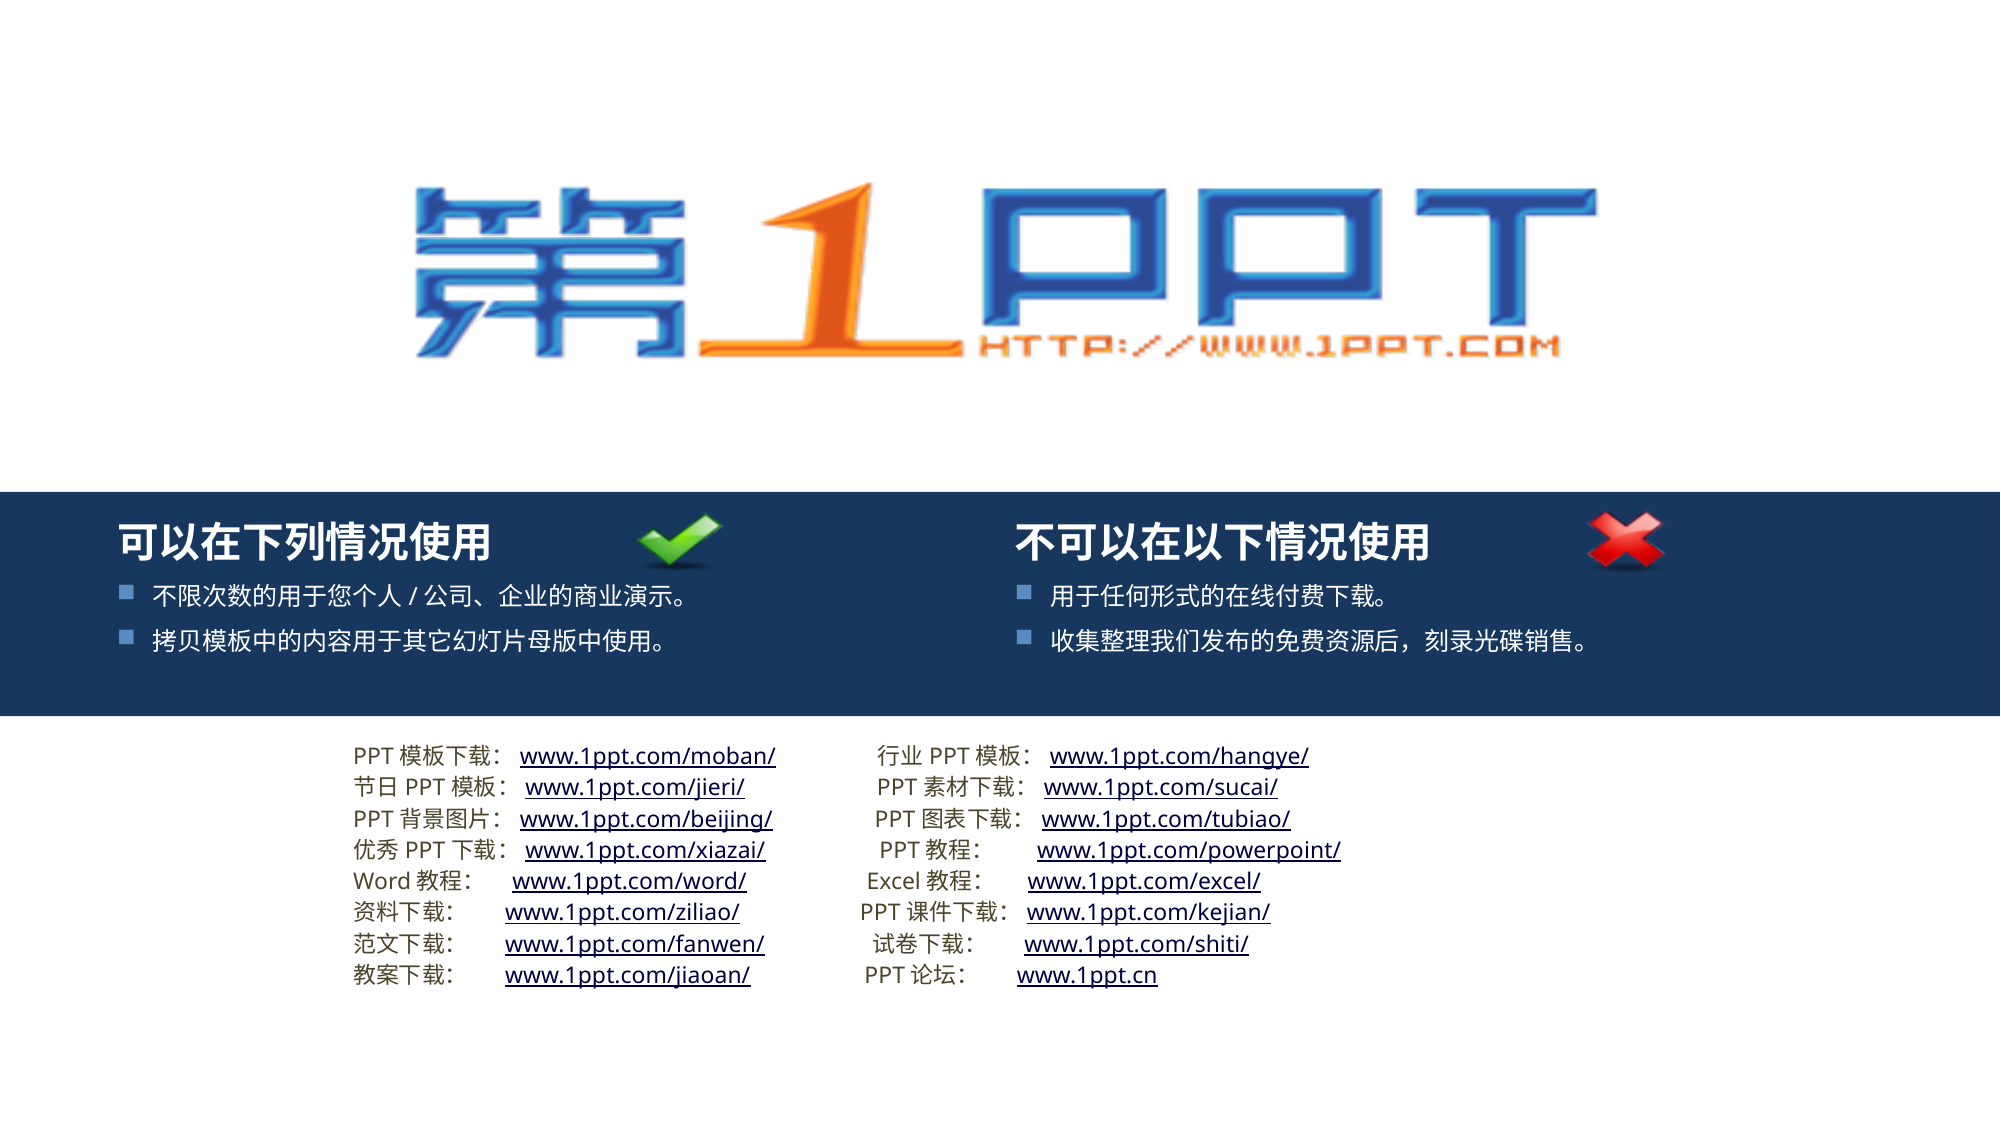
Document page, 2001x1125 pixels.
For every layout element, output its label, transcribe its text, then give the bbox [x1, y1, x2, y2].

picture [179, 51, 1867, 492]
text_box [0, 491, 2000, 717]
picture [637, 507, 724, 573]
text_box PPT模板下载：www.1ppt.com/moban/ 行业PPT模板：www.1ppt.com/hangye/ 节日PPT模板：www.1ppt.com/jieri/ PPT素材下载：www.1ppt.com/sucai/ PPT背景图片：www.1ppt.com/beijing/ PPT图表下载：www.1ppt.com/tubiao/ 优秀PPT下载：www.1ppt.com/xiazai/ PPT教程： www.1ppt.com/powerpoint/ Word教程： www.1ppt.com/word/ Excel教程： www.1ppt.com/excel/ 资料下载： www.1ppt.com/ziliao/ PPT课件下载：www.1ppt.com/kejian/ 范文下载： www.1ppt.com/fanwen/ 试卷下载： www.1ppt.com/shiti/ 教案下载： www.1ppt.com/jiaoan/ PPT论坛： www.1ppt.cn [336, 762, 1752, 1008]
text_box 可以在下列情况使用 不限次数的用于您个人/公司、企业的商业演示。 拷贝模板中的内容用于其它幻灯片母版中使用。 [102, 508, 1000, 774]
text_box 不可以在以下情况使用 用于任何形式的在线付费下载。 收集整理我们发布的免费资源后，刻录光碟销售。 [999, 508, 1898, 762]
picture [1581, 507, 1669, 573]
